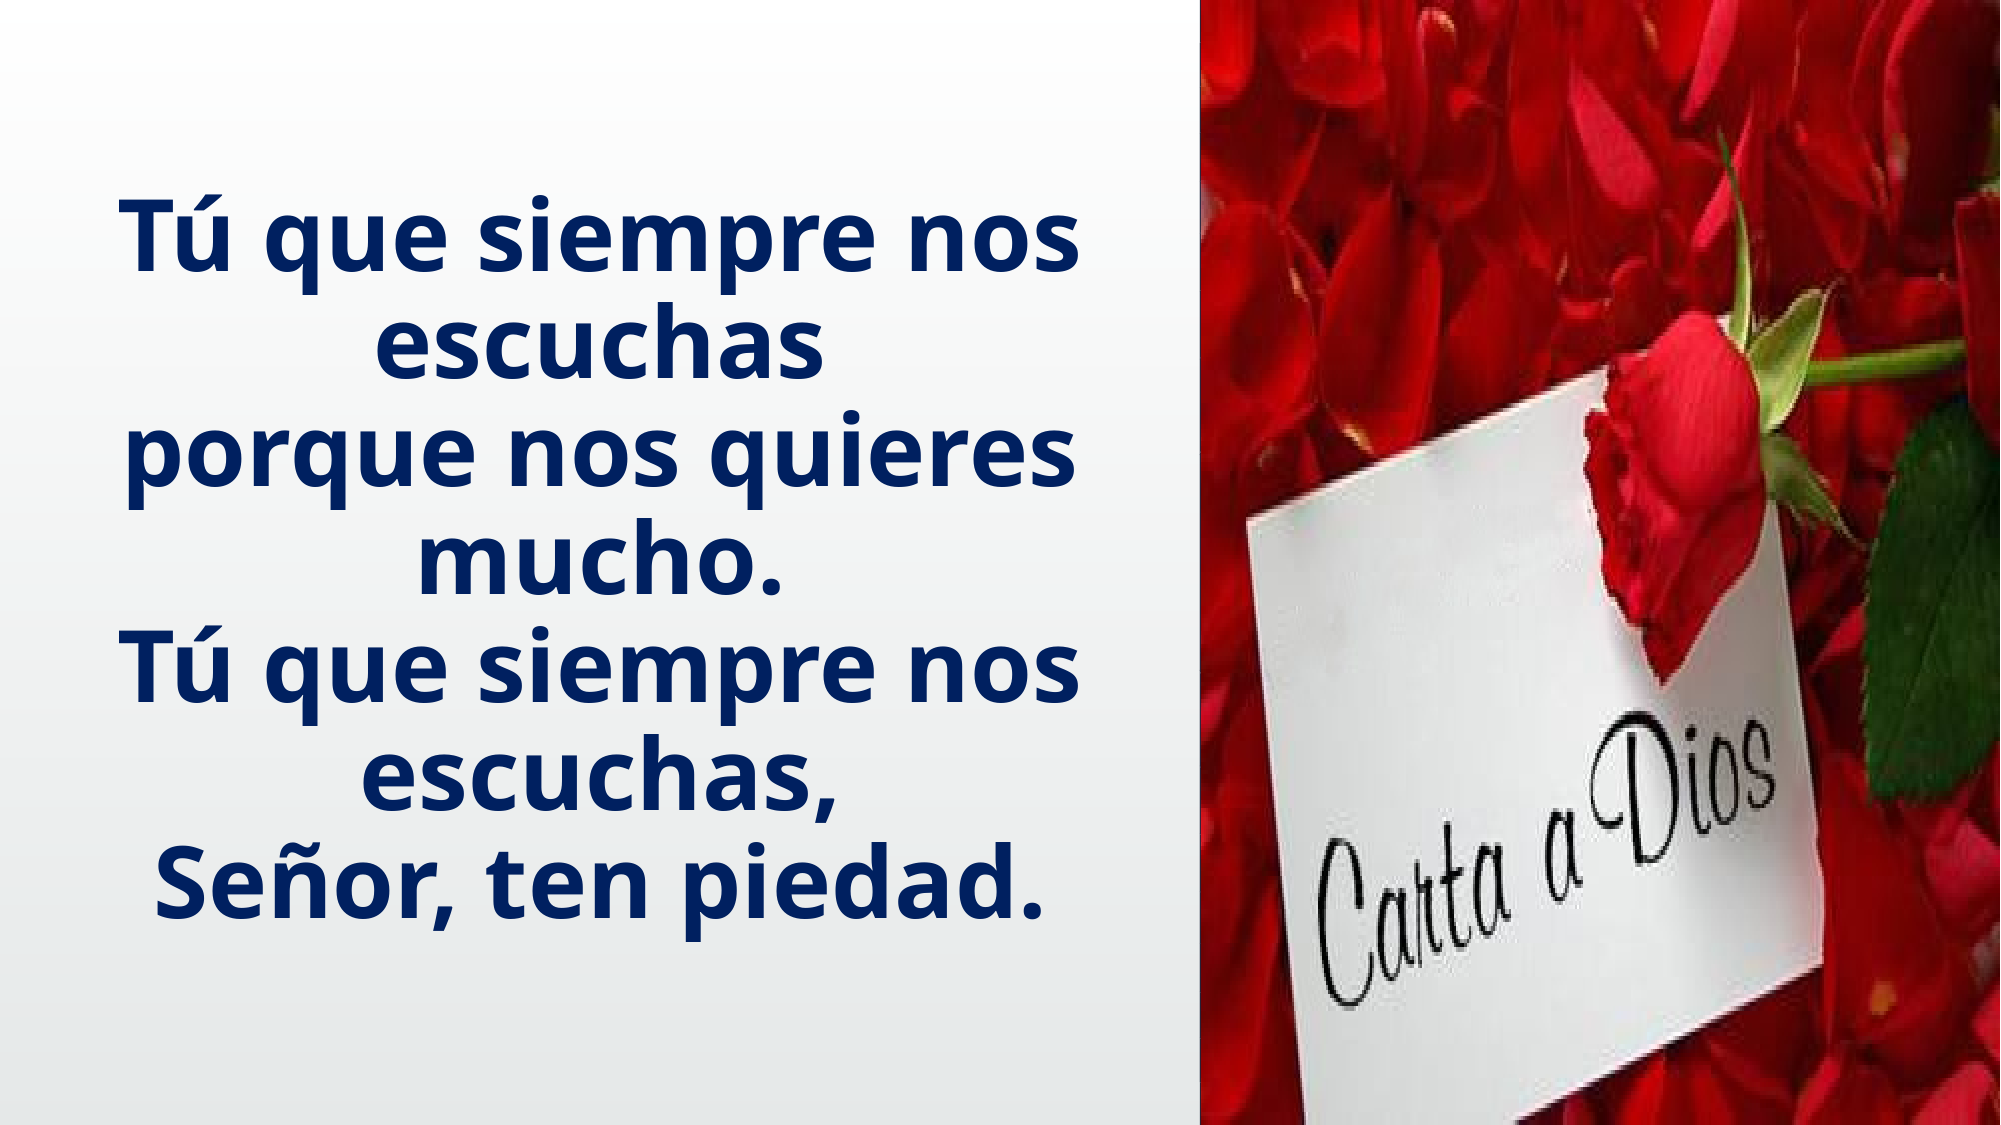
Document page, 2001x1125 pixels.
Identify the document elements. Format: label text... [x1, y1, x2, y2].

picture [1200, 0, 2000, 1125]
title Tú que siempre nos escuchas porque nos quieres mucho. Tú que siempre nos escuchas, Señor, ten piedad. [0, 0, 1200, 1125]
